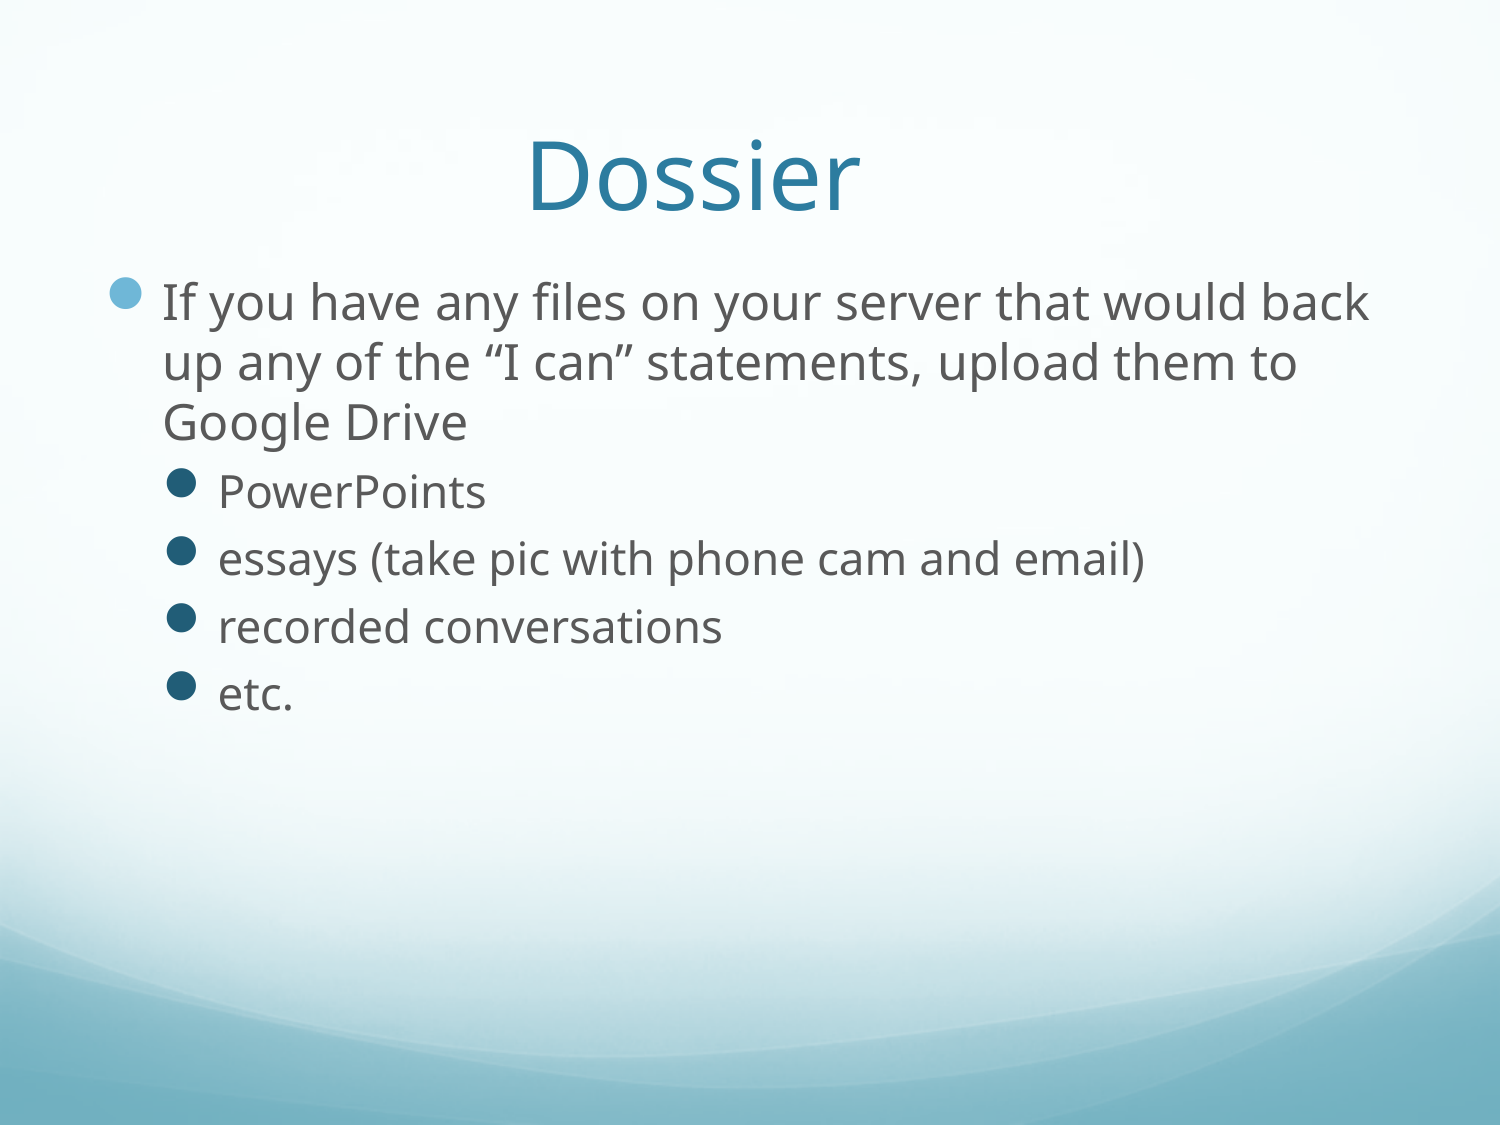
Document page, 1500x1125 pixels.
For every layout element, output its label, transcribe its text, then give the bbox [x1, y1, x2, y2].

title Dossier [90, 17, 1410, 237]
list If you have any files on your server that would back up any of the “I can” statements, upload them to Google Drive PowerPoints essays (take pic with phone cam and email) recorded conversations etc. [90, 262, 1410, 975]
